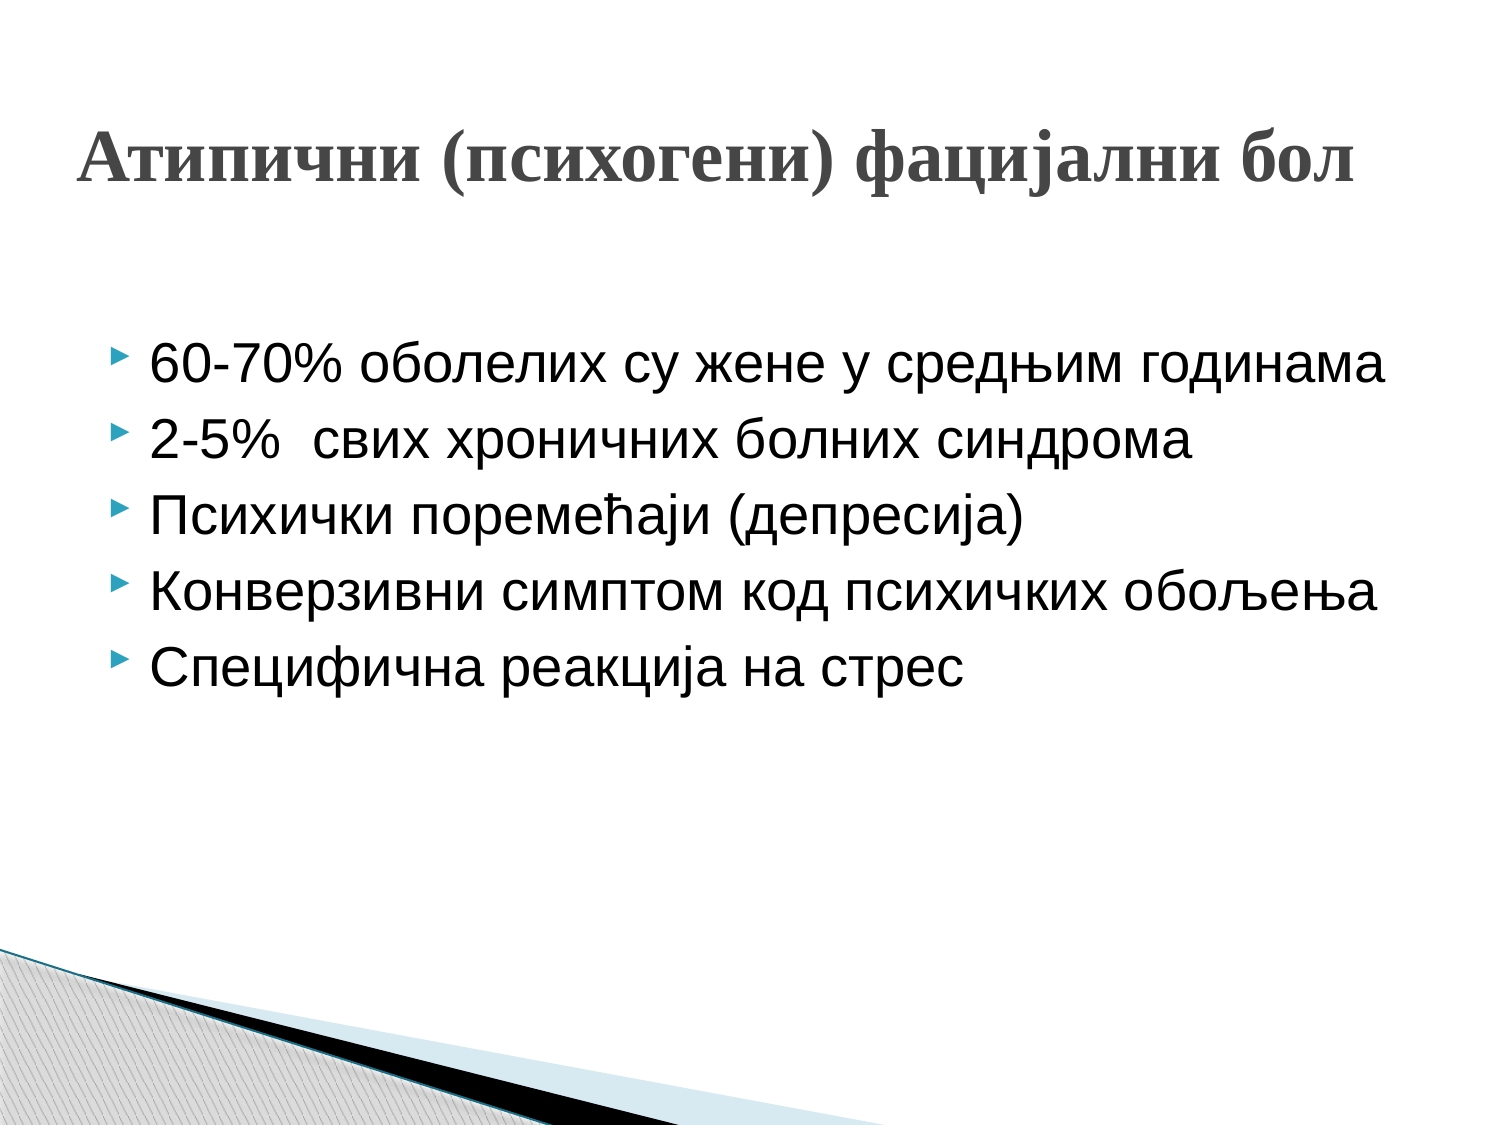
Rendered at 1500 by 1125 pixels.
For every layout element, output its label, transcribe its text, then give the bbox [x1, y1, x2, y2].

list 60-70% оболелих су жене у средњим годинама 2-5% свих хроничних болних синдрома Психички поремећаји (депресија) Конверзивни симптом код психичких обољења Специфична реакција на стрес [75, 243, 1425, 1038]
title Атипични (психогени) фацијални бол [76, 31, 1427, 197]
